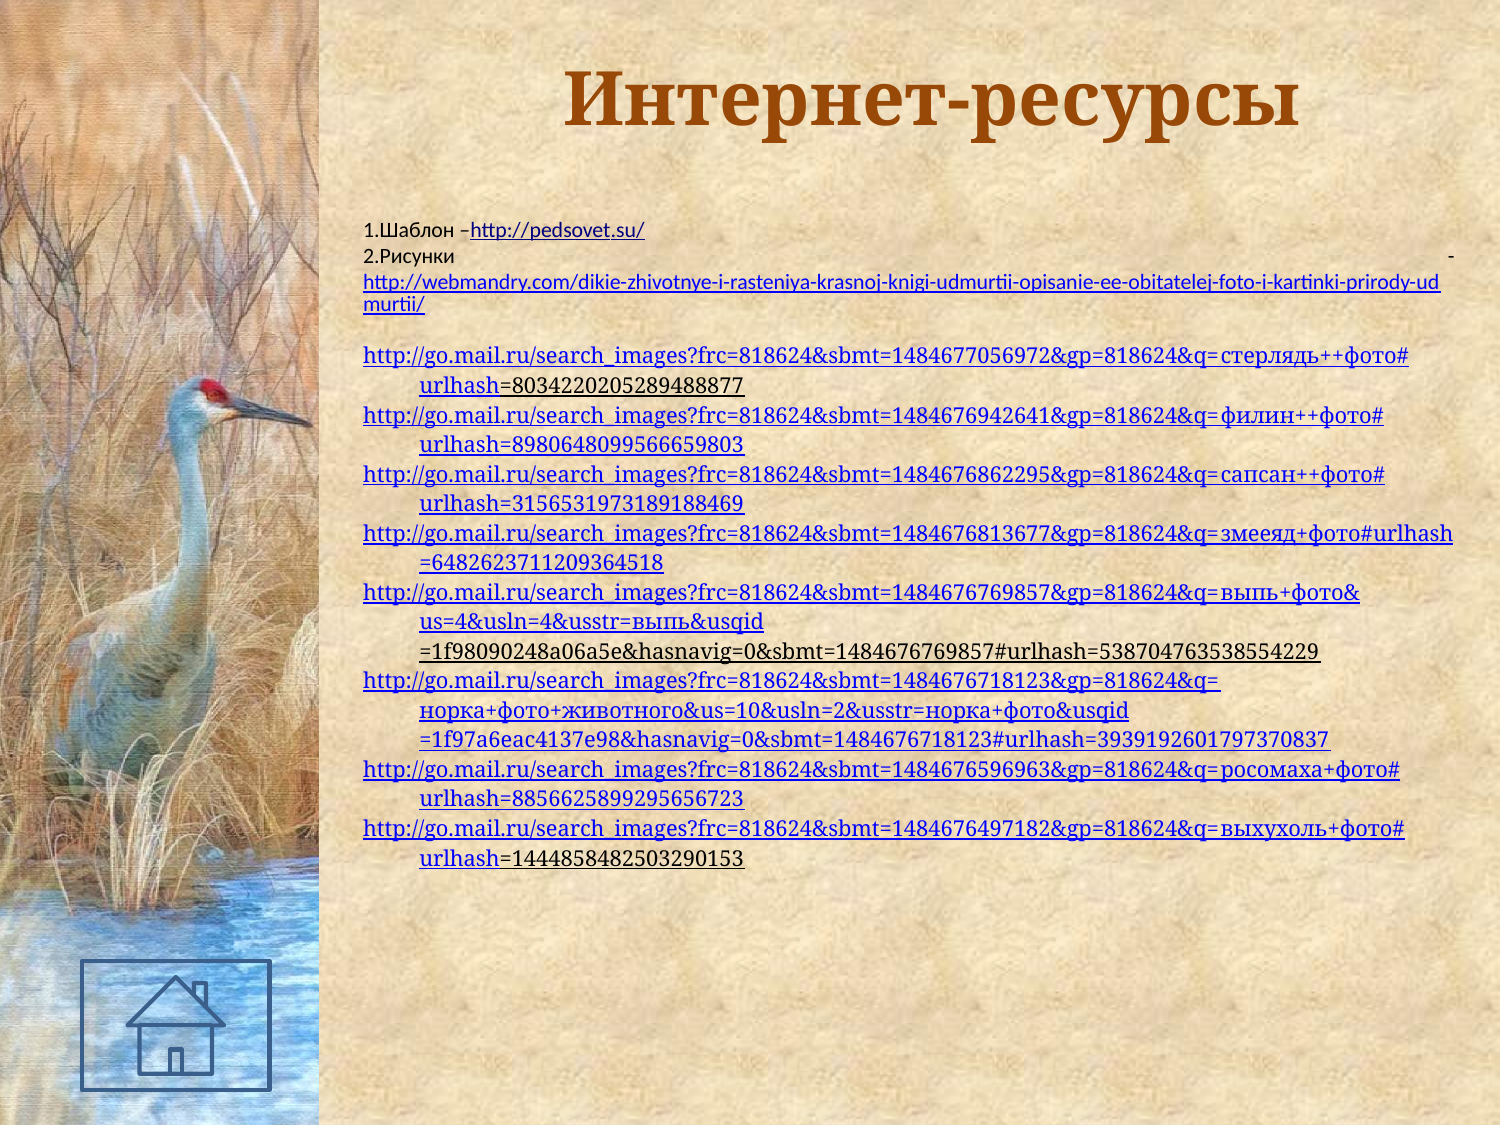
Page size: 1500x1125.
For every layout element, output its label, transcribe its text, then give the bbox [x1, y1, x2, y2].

text_box Интернет-ресурсы [548, 42, 1317, 148]
text_box 1.Шаблон –http://pedsovet.su/ 2.Рисунки - http://webmandry.com/dikie-zhivotnye-i-rasteniya-krasnoj-knigi-udmurtii-opisanie-ee-obitatelej-foto-i-kartinki-prirody-udmurtii/ http://go.mail.ru/search_images?frc=818624&sbmt=1484677056972&gp=818624&q=стерлядь++фото#urlhash=8034220205289488877 http://go.mail.ru/search_images?frc=818624&sbmt=1484676942641&gp=818624&q=филин++фото#urlhash=8980648099566659803 http://go.mail.ru/search_images?frc=818624&sbmt=1484676862295&gp=818624&q=сапсан++фото#urlhash=3156531973189188469 http://go.mail.ru/search_images?frc=818624&sbmt=1484676813677&gp=818624&q=змееяд+фото#urlhash=6482623711209364518 http://go.mail.ru/search_images?frc=818624&sbmt=1484676769857&gp=818624&q=выпь+фото&us=4&usln=4&usstr=выпь&usqid=1f98090248a06a5e&hasnavig=0&sbmt=1484676769857#urlhash=538704763538554229 http://go.mail.ru/search_images?frc=818624&sbmt=1484676718123&gp=818624&q=норка+фото+животного&us=10&usln=2&usstr=норка+фото&usqid=1f97a6eac4137e98&hasnavig=0&sbmt=1484676718123#urlhash=3939192601797370837 http://go.mail.ru/search_images?frc=818624&sbmt=1484676596963&gp=818624&q=росомаха+фото#urlhash=8856625899295656723 http://go.mail.ru/search_images?frc=818624&sbmt=1484676497182&gp=818624&q=выхухоль+фото#urlhash=1444858482503290153 [348, 208, 1471, 1017]
text_box [80, 959, 272, 1092]
picture [0, 0, 1500, 1125]
